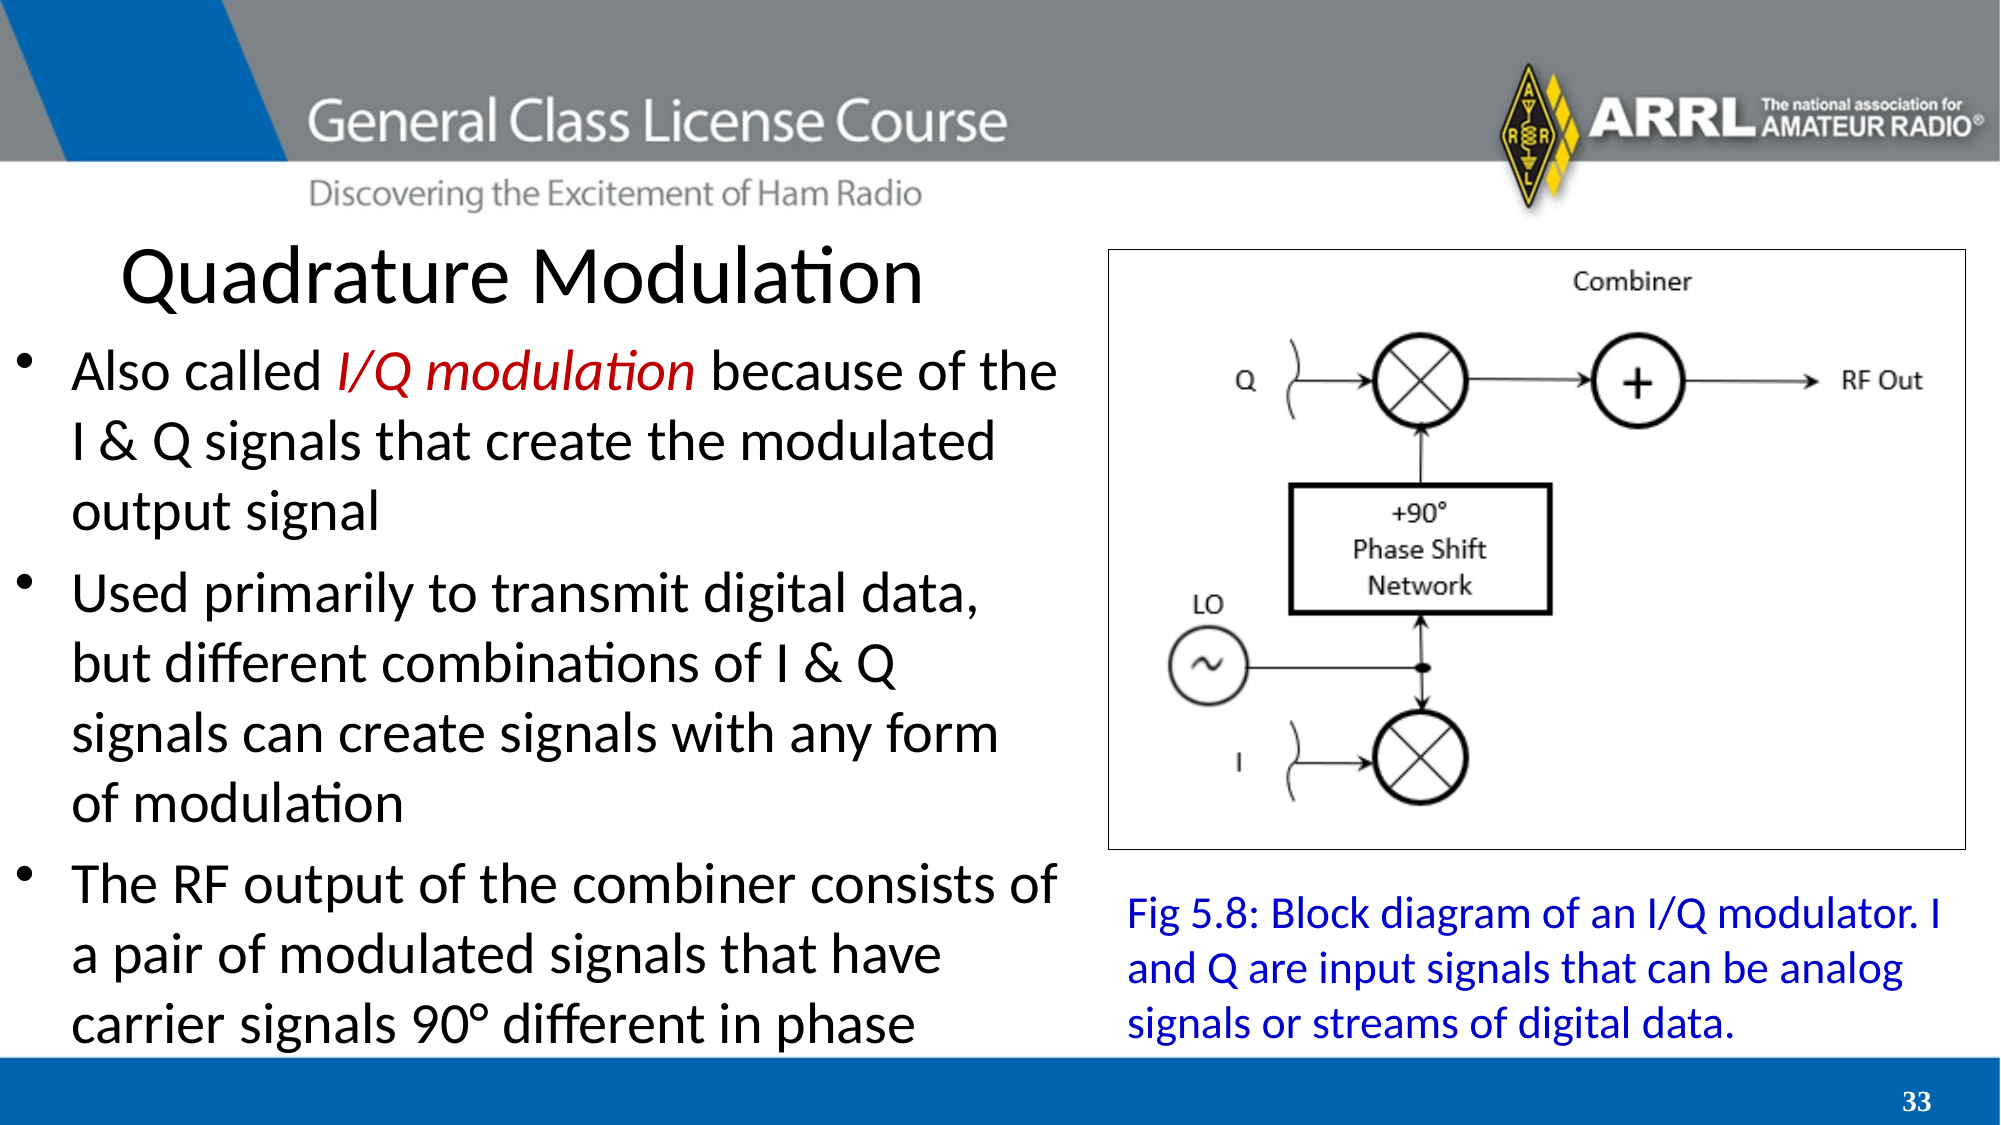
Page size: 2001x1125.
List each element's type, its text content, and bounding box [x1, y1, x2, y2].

text_box Fig 5.8: Block diagram of an I/Q modulator. I and Q are input signals that can be analog signals or streams of digital data. [1112, 875, 1966, 1055]
list Also called I/Q modulation because of the I & Q signals that create the modulated output signal Used primarily to transmit digital data, but different combinations of I & Q signals can create signals with any form of modulation The RF output of the combiner consists of a pair of modulated signals that have carrier signals 90° different in phase [0, 324, 1075, 1075]
picture [0, 0, 2001, 1125]
title Quadrature Modulation [96, 212, 950, 324]
